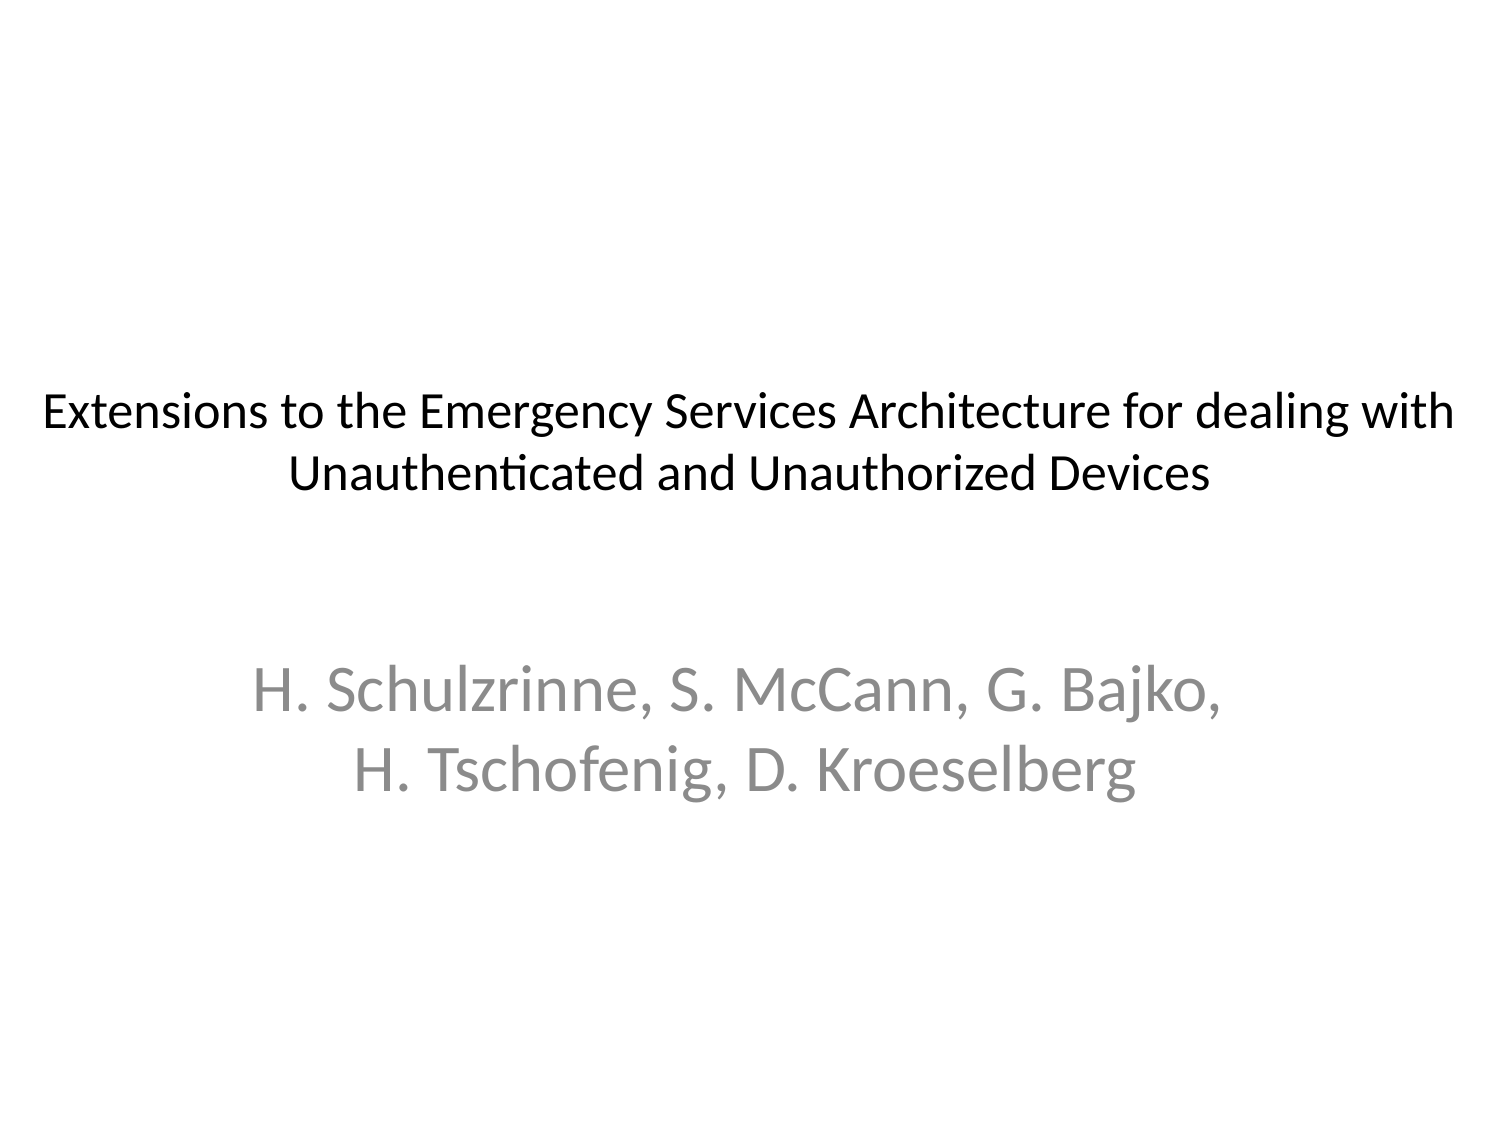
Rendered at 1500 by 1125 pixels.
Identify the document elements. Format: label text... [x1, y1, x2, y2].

subtitle H. Schulzrinne, S. McCann, G. Bajko, H. Tschofenig, D. Kroeselberg [47, 637, 1445, 925]
title Extensions to the Emergency Services Architecture for dealing with Unauthenticated and Unauthorized Devices [0, 349, 1500, 591]
